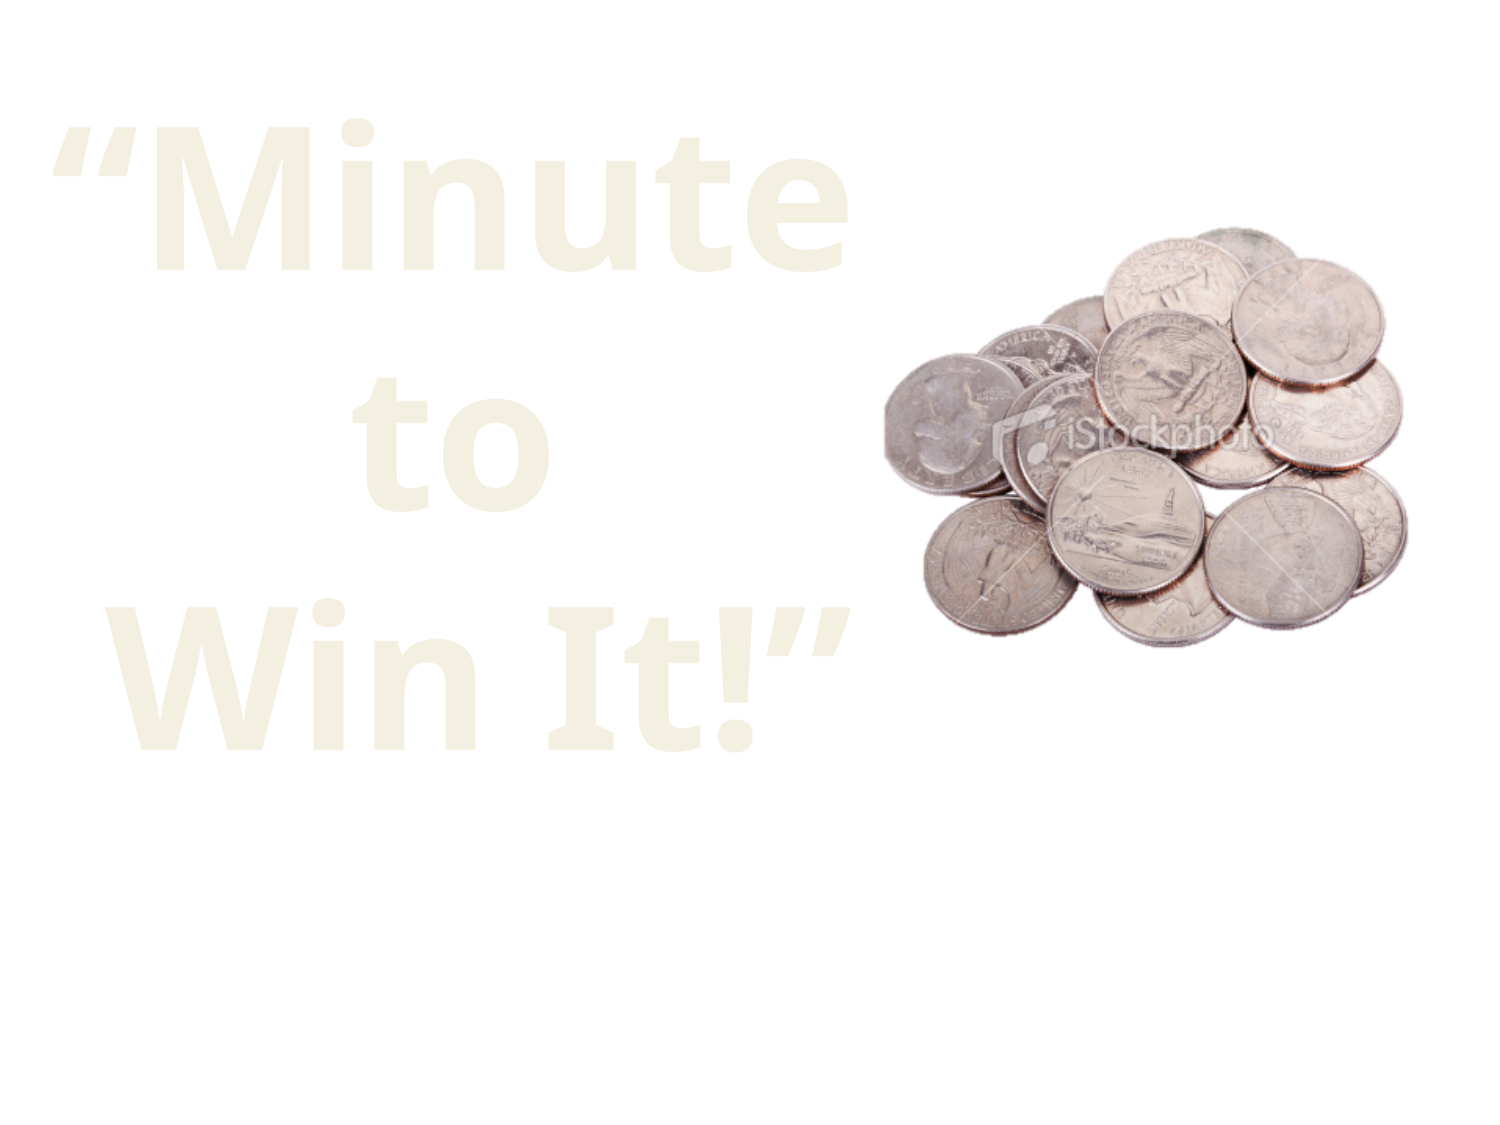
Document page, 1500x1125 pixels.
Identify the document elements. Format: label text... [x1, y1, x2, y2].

text_box “Minute to Win It!” [35, 62, 924, 798]
picture [849, 195, 1444, 672]
